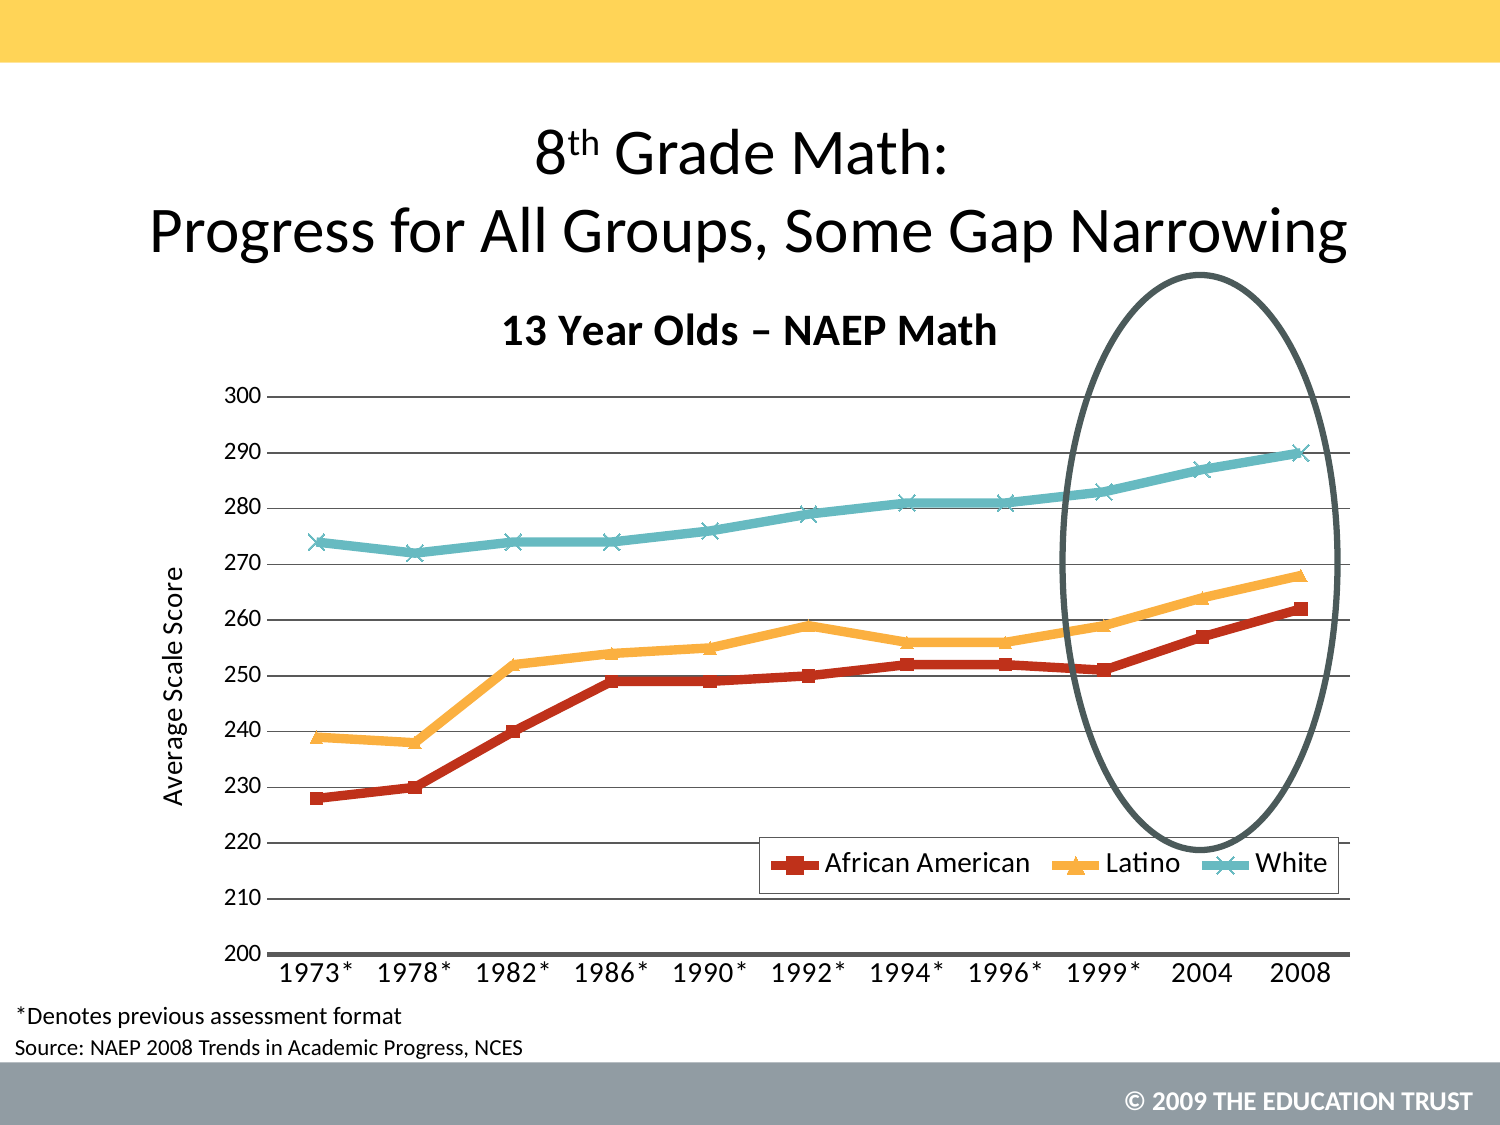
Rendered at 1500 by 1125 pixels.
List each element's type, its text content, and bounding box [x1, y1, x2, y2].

chart [124, 274, 1376, 1006]
title 8th Grade Math: Progress for All Groups, Some Gap Narrowing [74, 99, 1426, 276]
list NAEP 2008 Trends in Academic Progress, NCES [74, 1024, 888, 1063]
text_box *Denotes previous assessment format [0, 992, 713, 1037]
